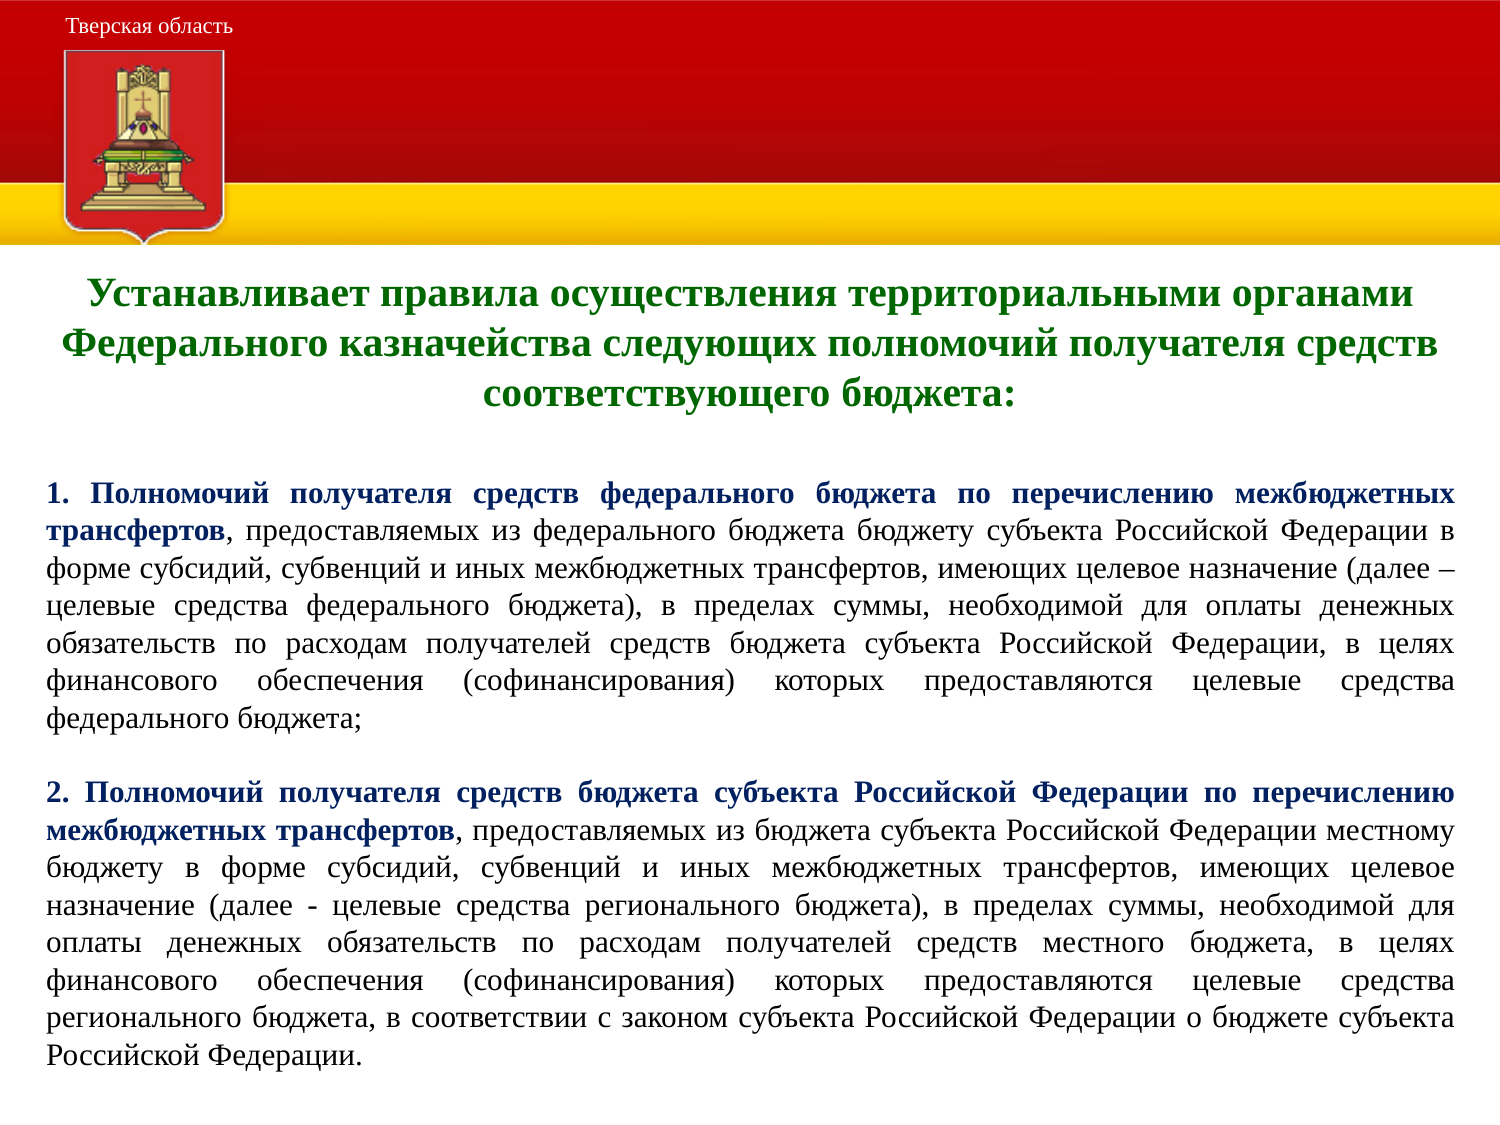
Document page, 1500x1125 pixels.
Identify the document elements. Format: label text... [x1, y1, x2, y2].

text_box 1. Полномочий получателя средств федерального бюджета по перечислению межбюджетных трансфертов, предоставляемых из федерального бюджета бюджету субъекта Российской Федерации в форме субсидий, субвенций и иных межбюджетных трансфертов, имеющих целевое назначение (далее – целевые средства федерального бюджета), в пределах суммы, необходимой для оплаты денежных обязательств по расходам получателей средств бюджета субъекта Российской Федерации, в целях финансового обеспечения (софинансирования) которых предоставляются целевые средства федерального бюджета; 2. Полномочий получателя средств бюджета субъекта Российской Федерации по перечислению межбюджетных трансфертов, предоставляемых из бюджета субъекта Российской Федерации местному бюджету в форме субсидий, субвенций и иных межбюджетных трансфертов, имеющих целевое назначение (далее - целевые средства регионального бюджета), в пределах суммы, необходимой для оплаты денежных обязательств по расходам получателей средств местного бюджета, в целях финансового обеспечения (софинансирования) которых предоставляются целевые средства регионального бюджета, в соответствии с законом субъекта Российской Федерации о бюджете субъекта Российской Федерации. [31, 427, 1472, 1079]
text_box Устанавливает правила осуществления территориальными органами Федерального казначейства следующих полномочий получателя средств соответствующего бюджета: [0, 257, 1500, 422]
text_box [0, 0, 1500, 245]
